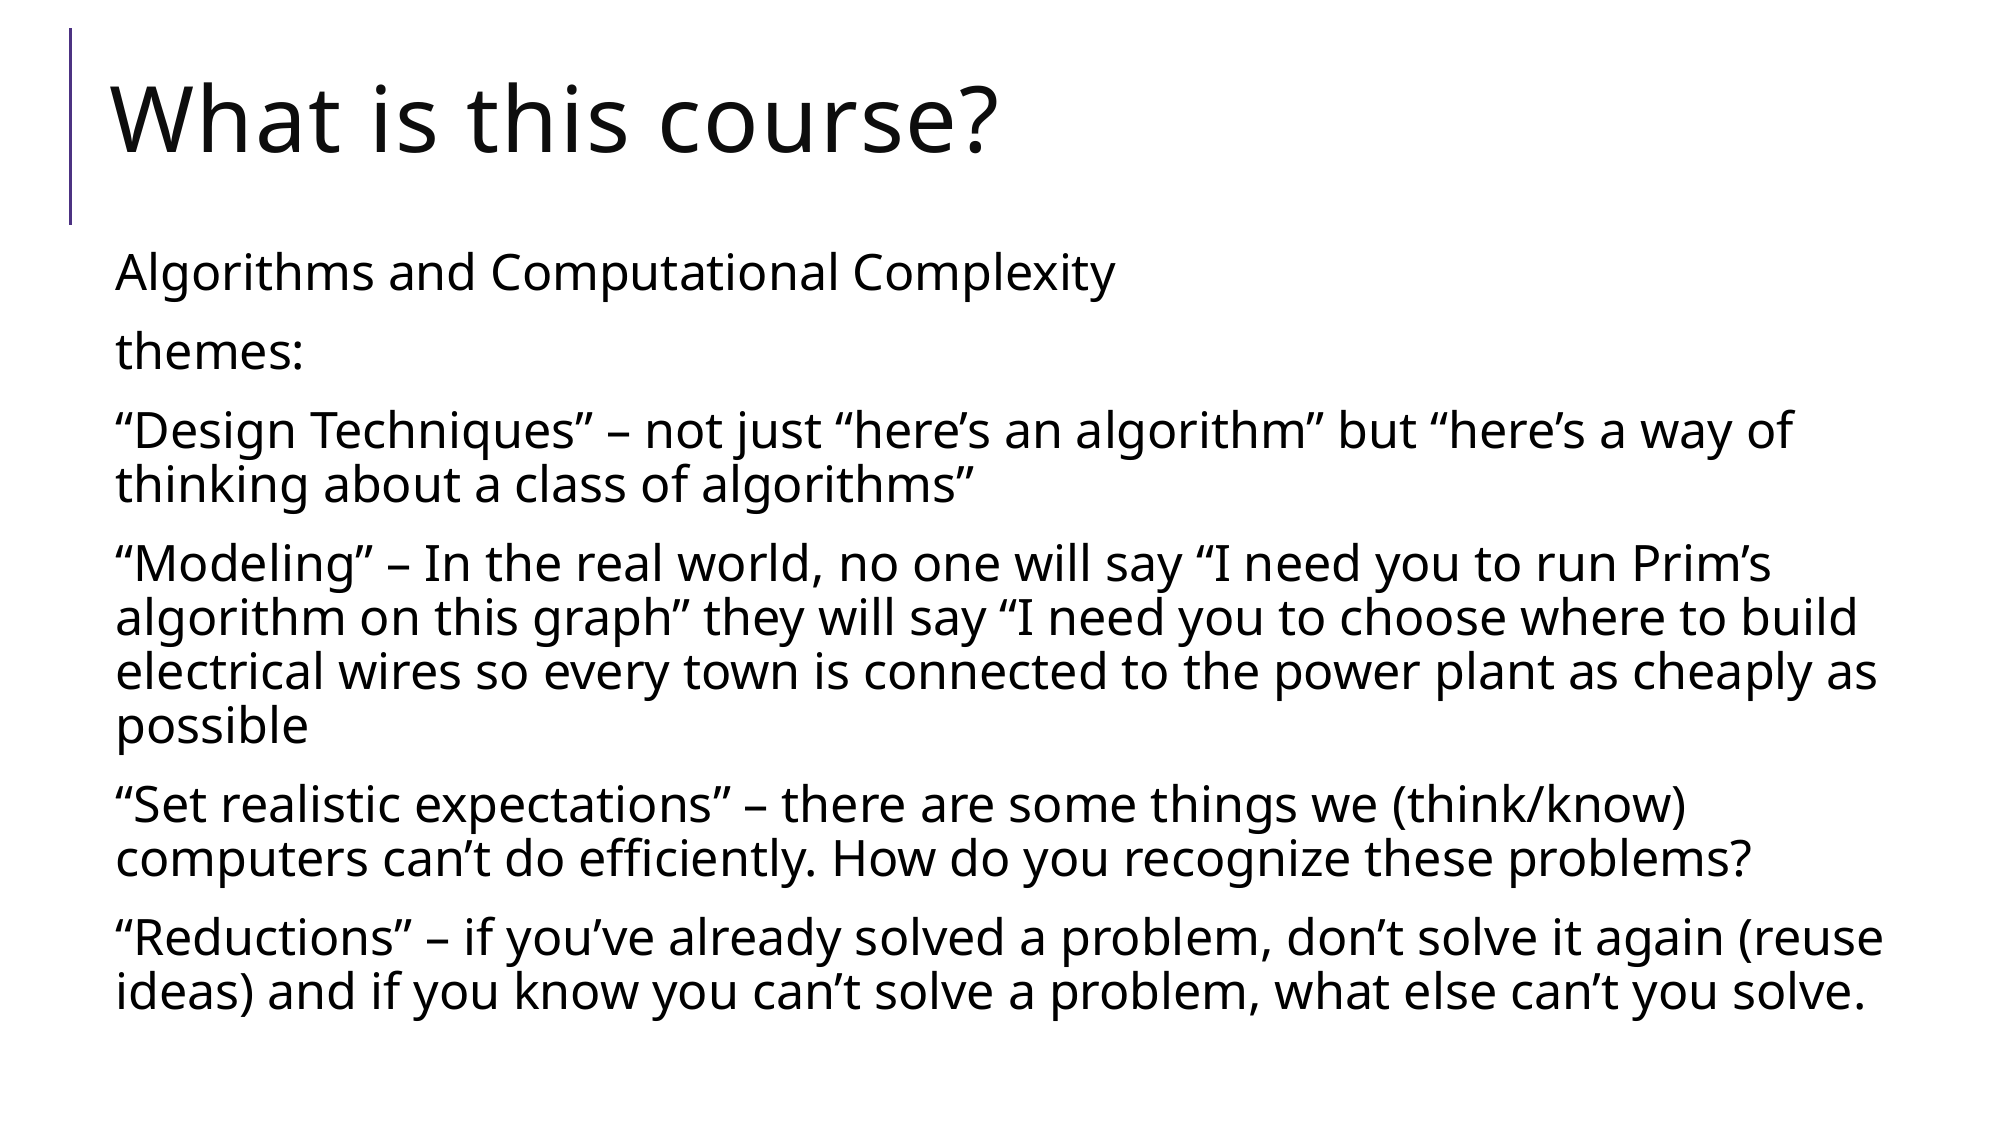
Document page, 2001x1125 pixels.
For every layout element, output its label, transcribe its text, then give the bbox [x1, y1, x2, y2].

title What is this course? [94, 43, 1930, 210]
list Algorithms and Computational Complexity themes: “Design Techniques” – not just “here’s an algorithm” but “here’s a way of thinking about a class of algorithms” “Modeling” – In the real world, no one will say “I need you to run Prim’s algorithm on this graph” they will say “I need you to choose where to build electrical wires so every town is connected to the power plant as cheaply as possible “Set realistic expectations” – there are some things we (think/know) computers can’t do efficiently. How do you recognize these problems? “Reductions” – if you’ve already solved a problem, don’t solve it again (reuse ideas) and if you know you can’t solve a problem, what else can’t you solve. [94, 240, 1930, 1035]
